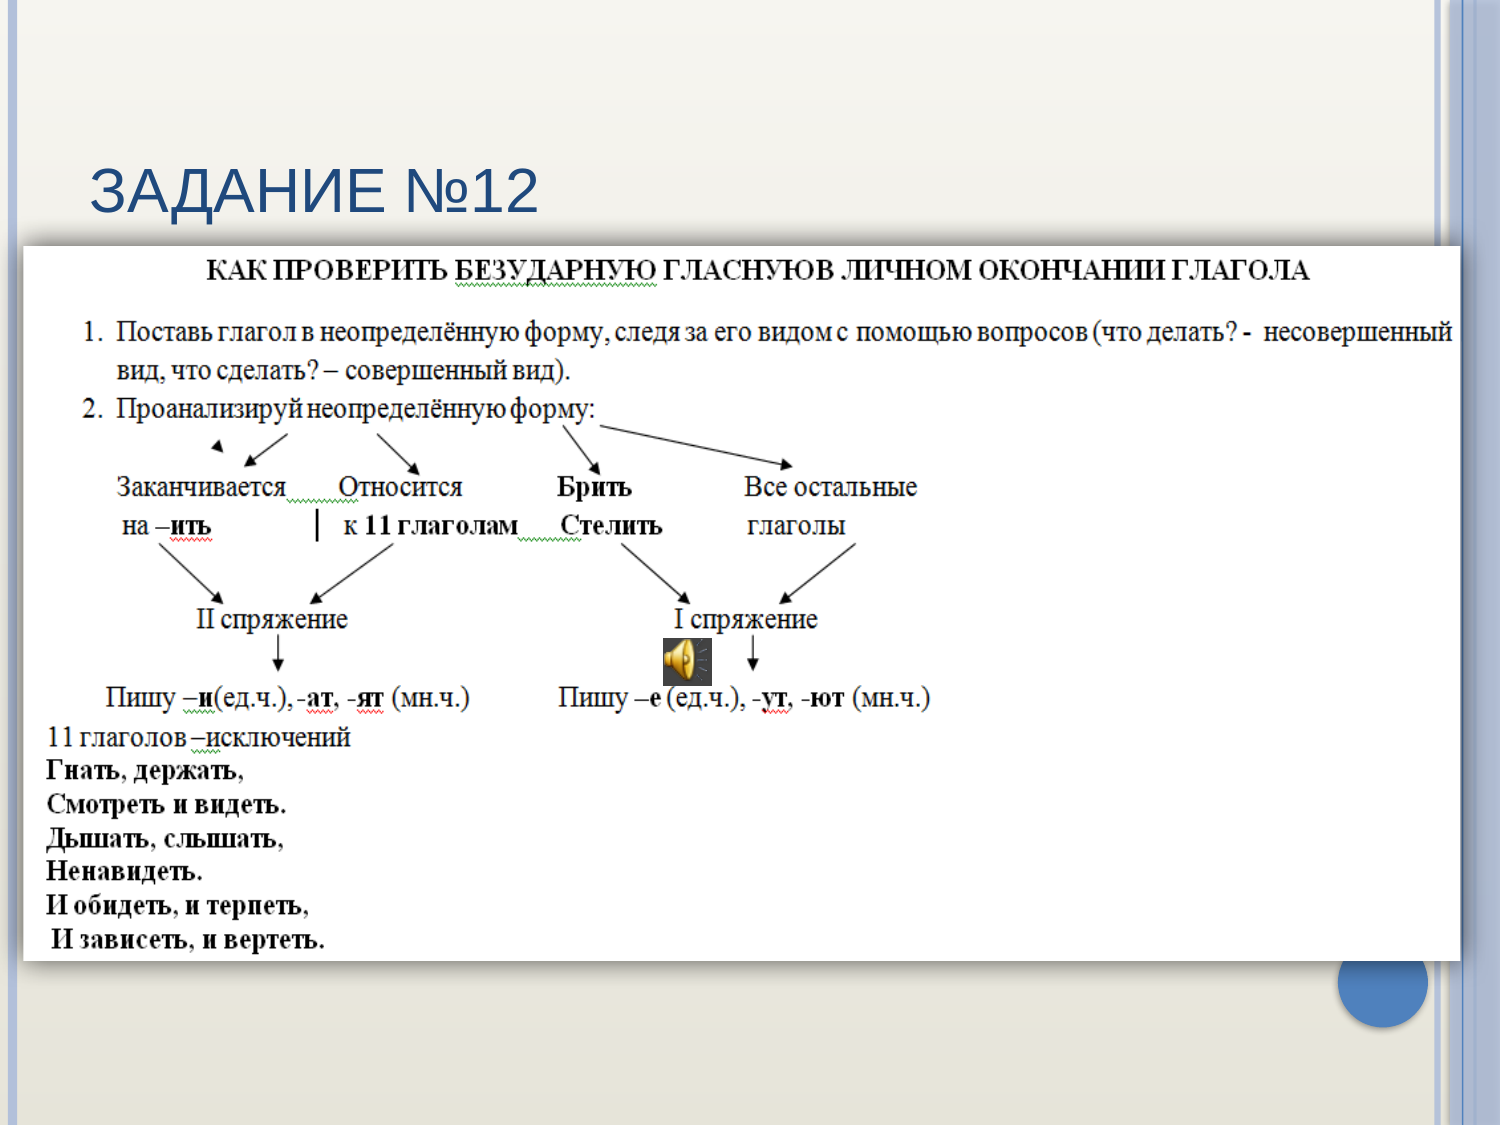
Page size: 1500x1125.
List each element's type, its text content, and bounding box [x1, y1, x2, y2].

title ЗАДАНИЕ №12 [75, 45, 1300, 222]
picture [23, 245, 1461, 962]
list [662, 636, 713, 688]
